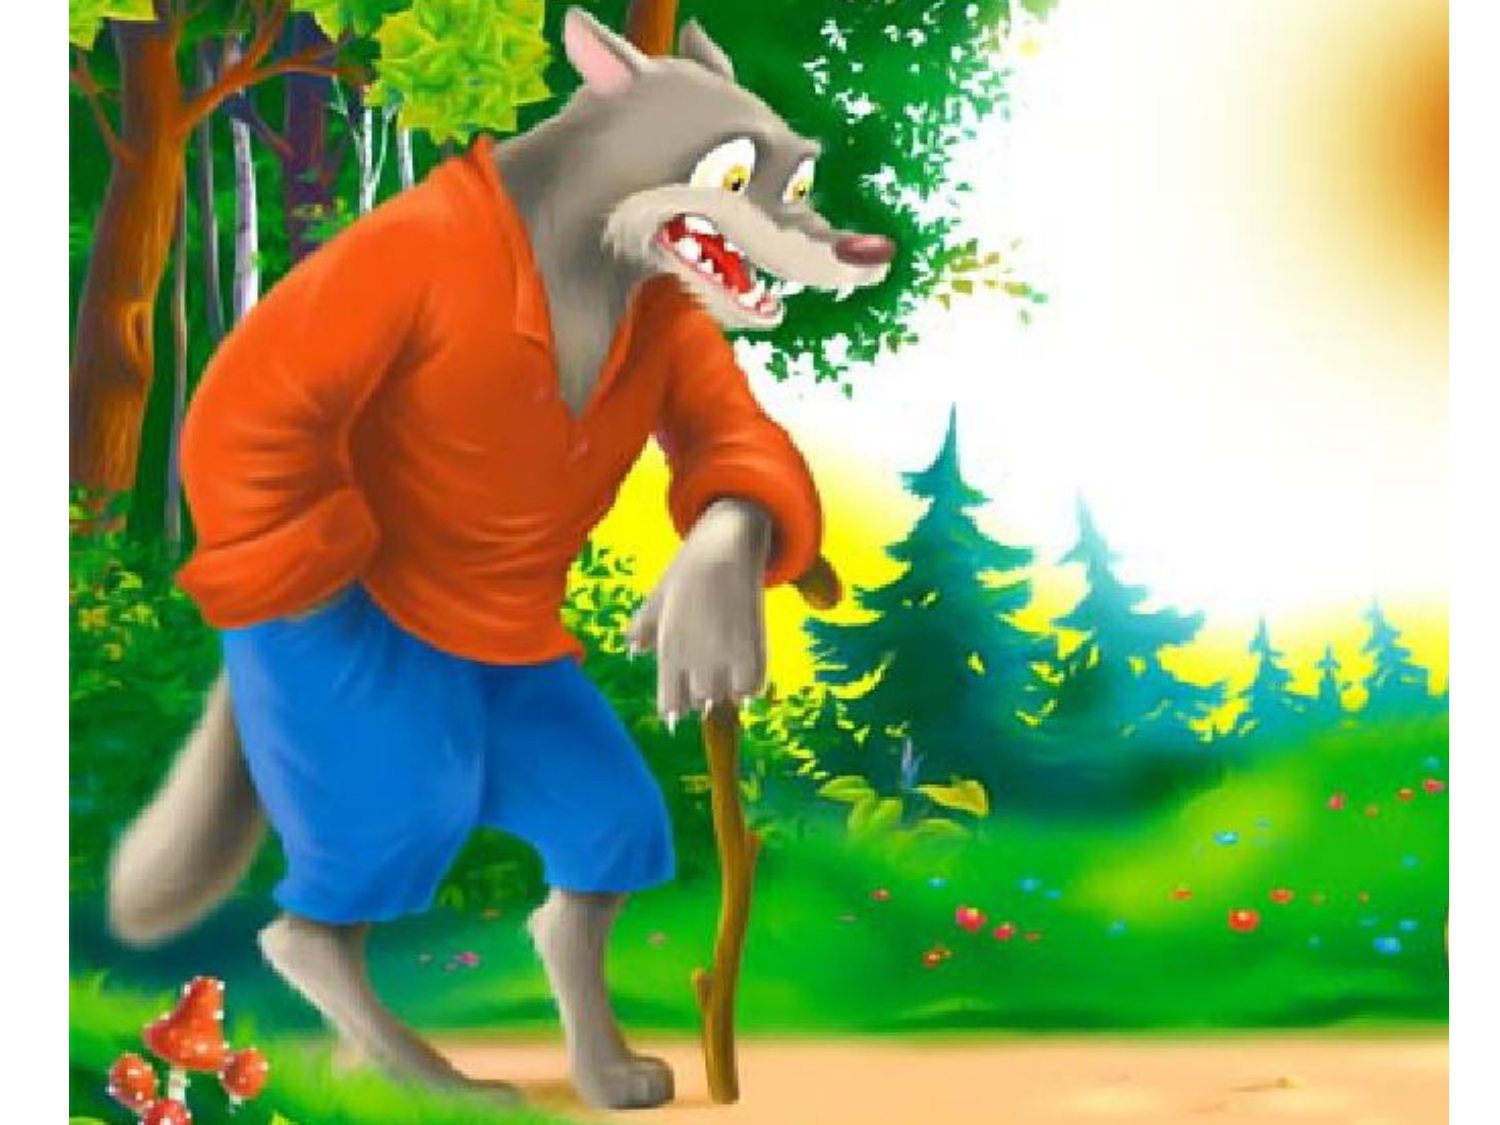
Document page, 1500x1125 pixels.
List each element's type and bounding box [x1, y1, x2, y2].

list [68, 0, 1450, 1125]
